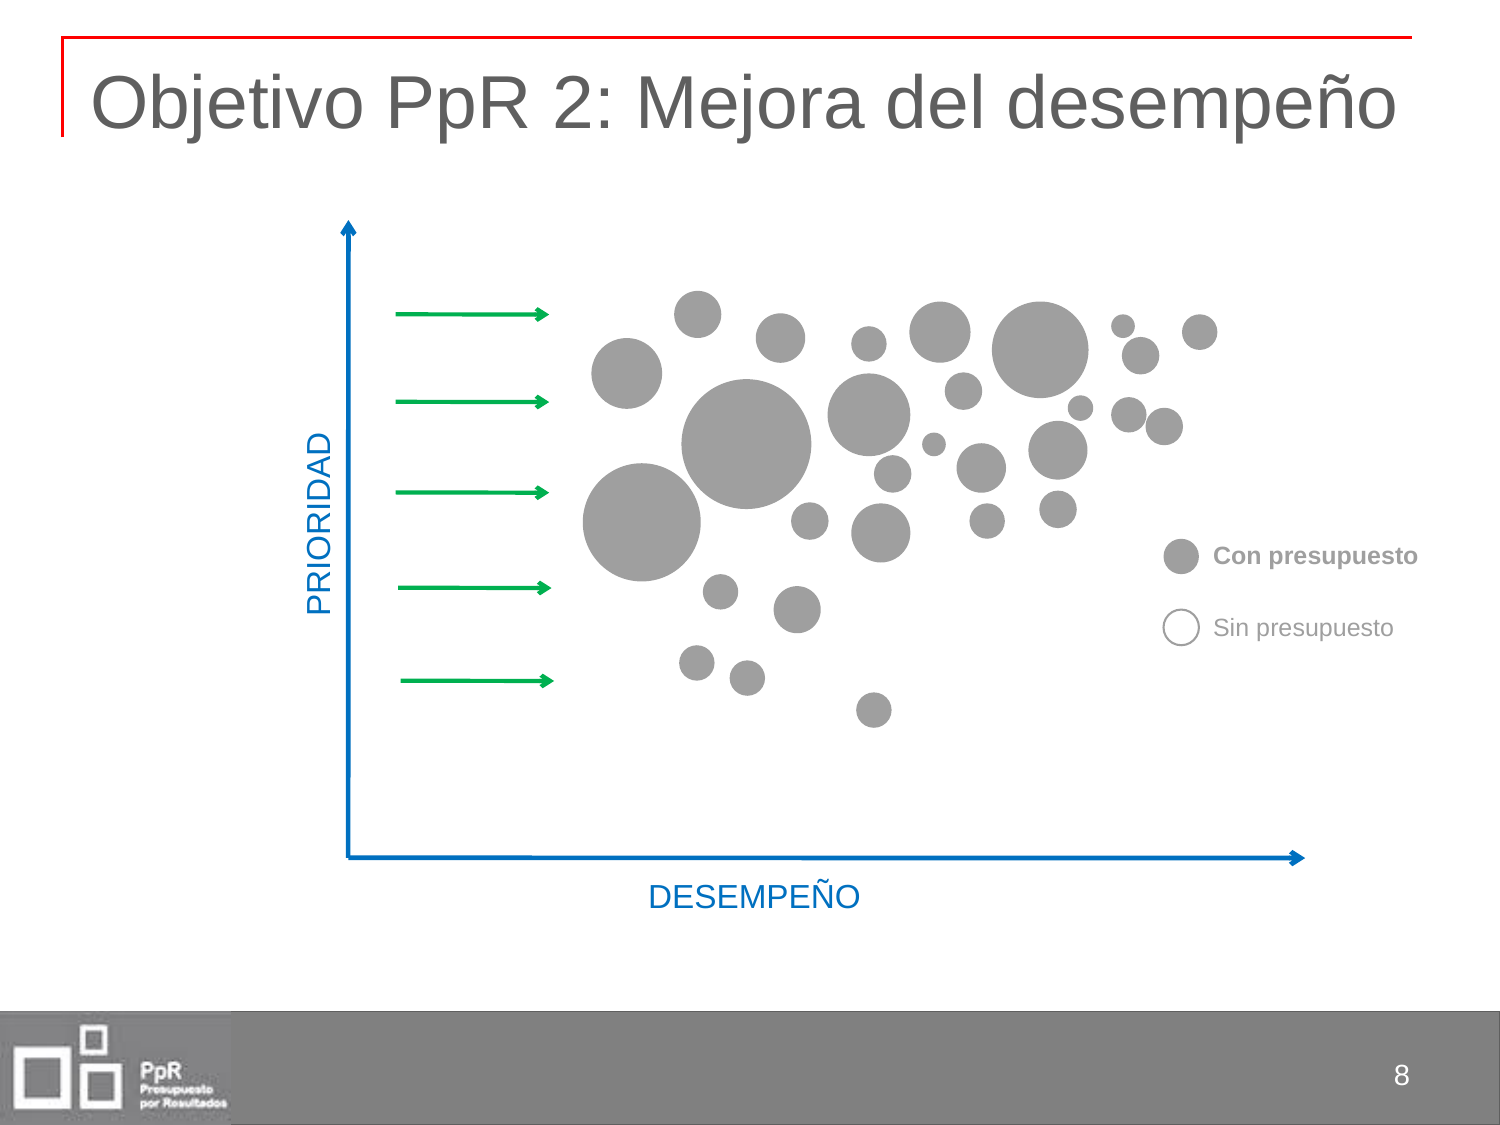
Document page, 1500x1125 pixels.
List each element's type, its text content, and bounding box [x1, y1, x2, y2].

text_box [1120, 335, 1161, 376]
text_box [1144, 406, 1185, 447]
text_box [908, 300, 972, 364]
text_box [1066, 394, 1095, 422]
text_box [943, 371, 984, 411]
text_box [727, 658, 768, 698]
text_box [1179, 312, 1220, 353]
text_box [790, 501, 830, 541]
text_box [580, 461, 703, 584]
text_box Con presupuesto [1198, 532, 1435, 578]
text_box [854, 690, 894, 730]
title Objetivo PpR 2: Mejora del desempeño [74, 45, 1426, 150]
text_box [825, 371, 913, 459]
text_box [679, 377, 814, 512]
text_box [849, 324, 889, 364]
text_box PRIORIDAD [289, 397, 344, 537]
slide_number 8 [1074, 1023, 1426, 1100]
text_box [1038, 489, 1078, 530]
text_box DESEMPEÑO [633, 868, 894, 923]
text_box [920, 430, 948, 459]
text_box [589, 335, 665, 411]
picture [0, 1011, 231, 1125]
text_box [771, 584, 823, 636]
text_box [955, 442, 1008, 494]
text_box [700, 572, 741, 612]
text_box [1161, 536, 1198, 577]
text_box [990, 300, 1090, 400]
text_box [1109, 312, 1137, 341]
text_box [849, 501, 913, 565]
text_box [754, 312, 807, 364]
text_box [1109, 395, 1149, 435]
text_box PRIORIDAD [289, 549, 344, 632]
text_box Sin presupuesto [1198, 604, 1435, 650]
text_box [967, 501, 1007, 541]
text_box [1026, 418, 1090, 482]
text_box [1161, 607, 1198, 648]
text_box [672, 288, 724, 341]
text_box [677, 643, 717, 683]
text_box [872, 454, 913, 494]
